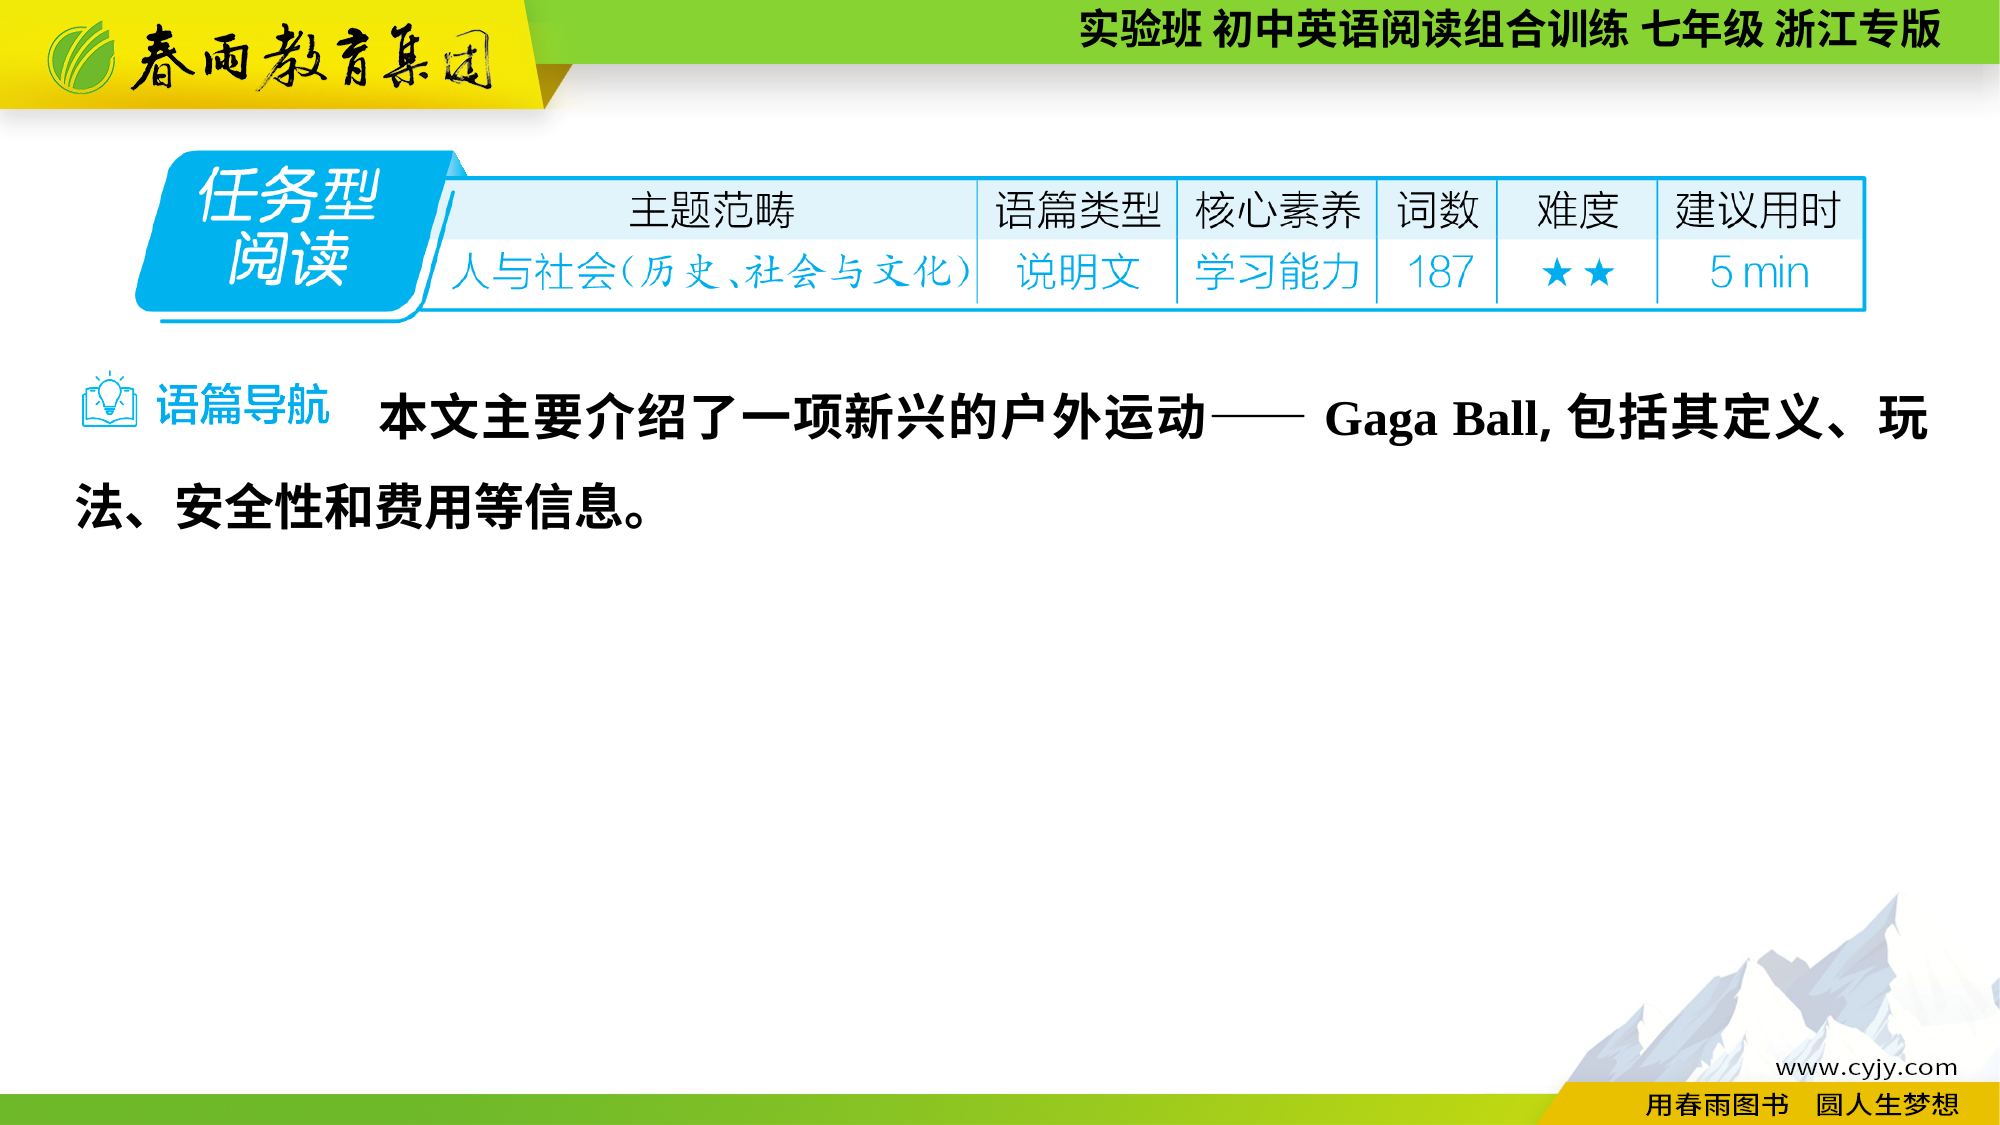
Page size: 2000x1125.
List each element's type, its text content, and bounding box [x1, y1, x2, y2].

picture [0, 0, 2000, 1125]
list 本文主要介绍了一项新兴的户外运动——Gaga Ball,包括其定义、玩法、安全性和费用等信息。 [59, 348, 1944, 534]
